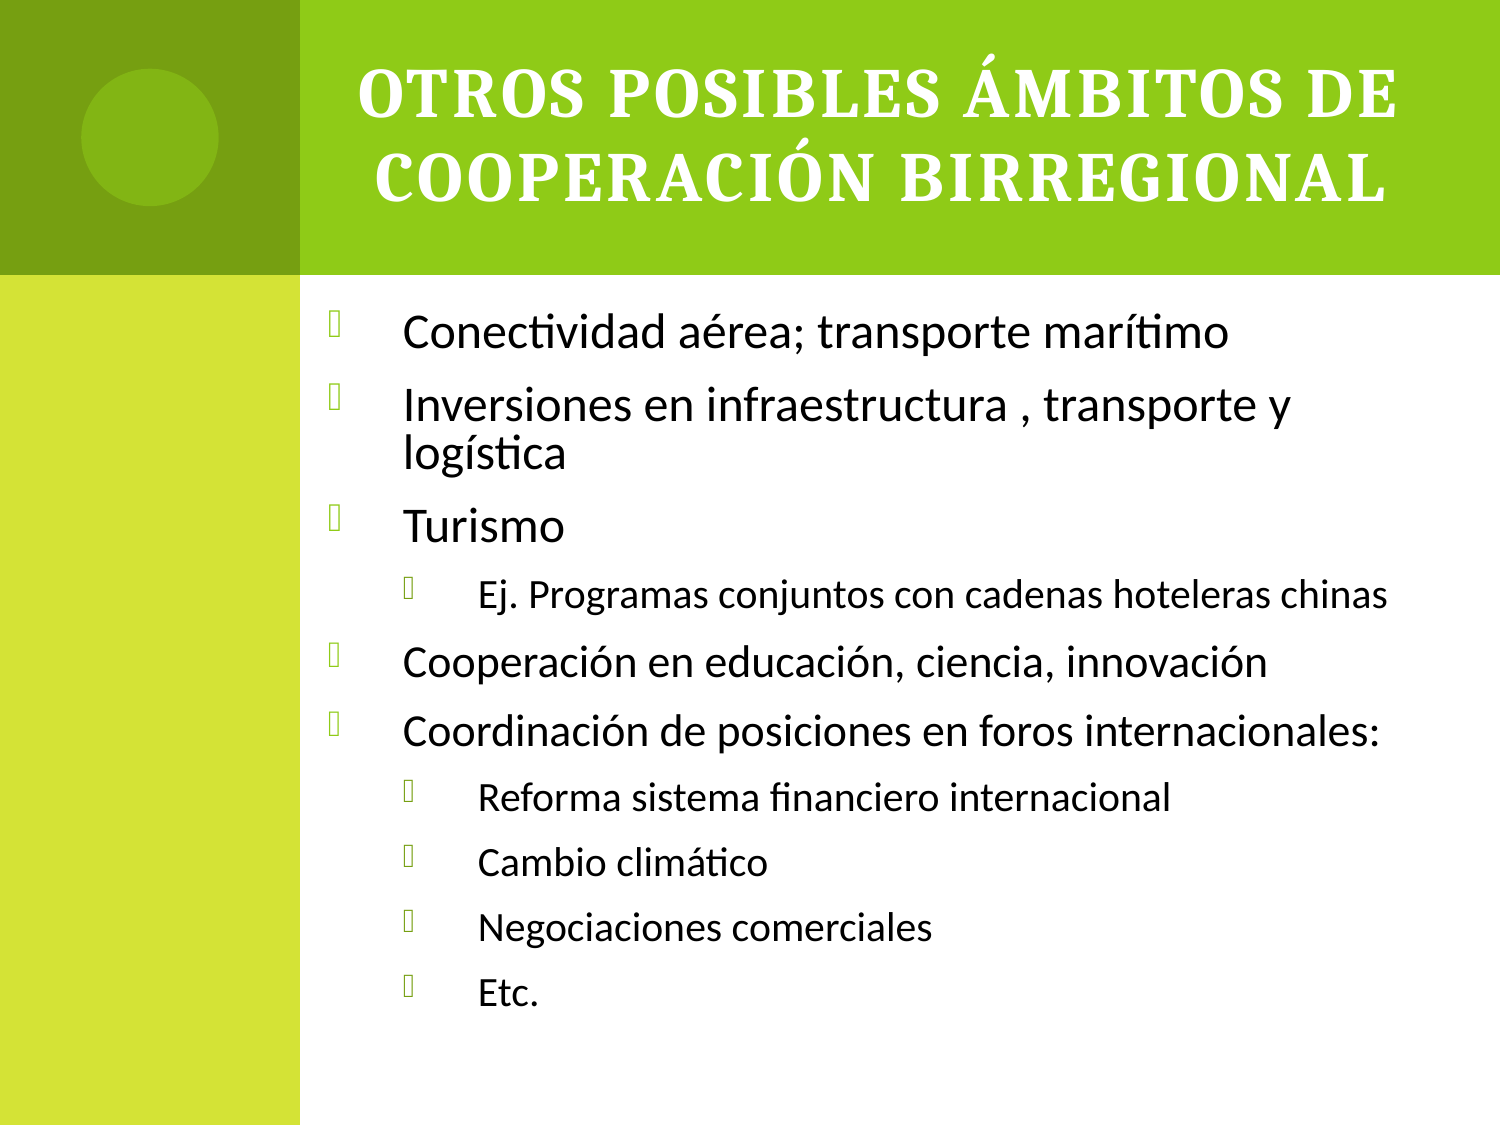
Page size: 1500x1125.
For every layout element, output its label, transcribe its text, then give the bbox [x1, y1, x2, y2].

list Conectividad aérea; transporte marítimo Inversiones en infraestructura , transporte y logística Turismo Ej. Programas conjuntos con cadenas hoteleras chinas Cooperación en educación, ciencia, innovación Coordinación de posiciones en foros internacionales: Reforma sistema financiero internacional Cambio climático Negociaciones comerciales Etc. [312, 302, 1447, 1059]
title Otros posibles ámbitos de cooperación birregional [336, 37, 1425, 225]
